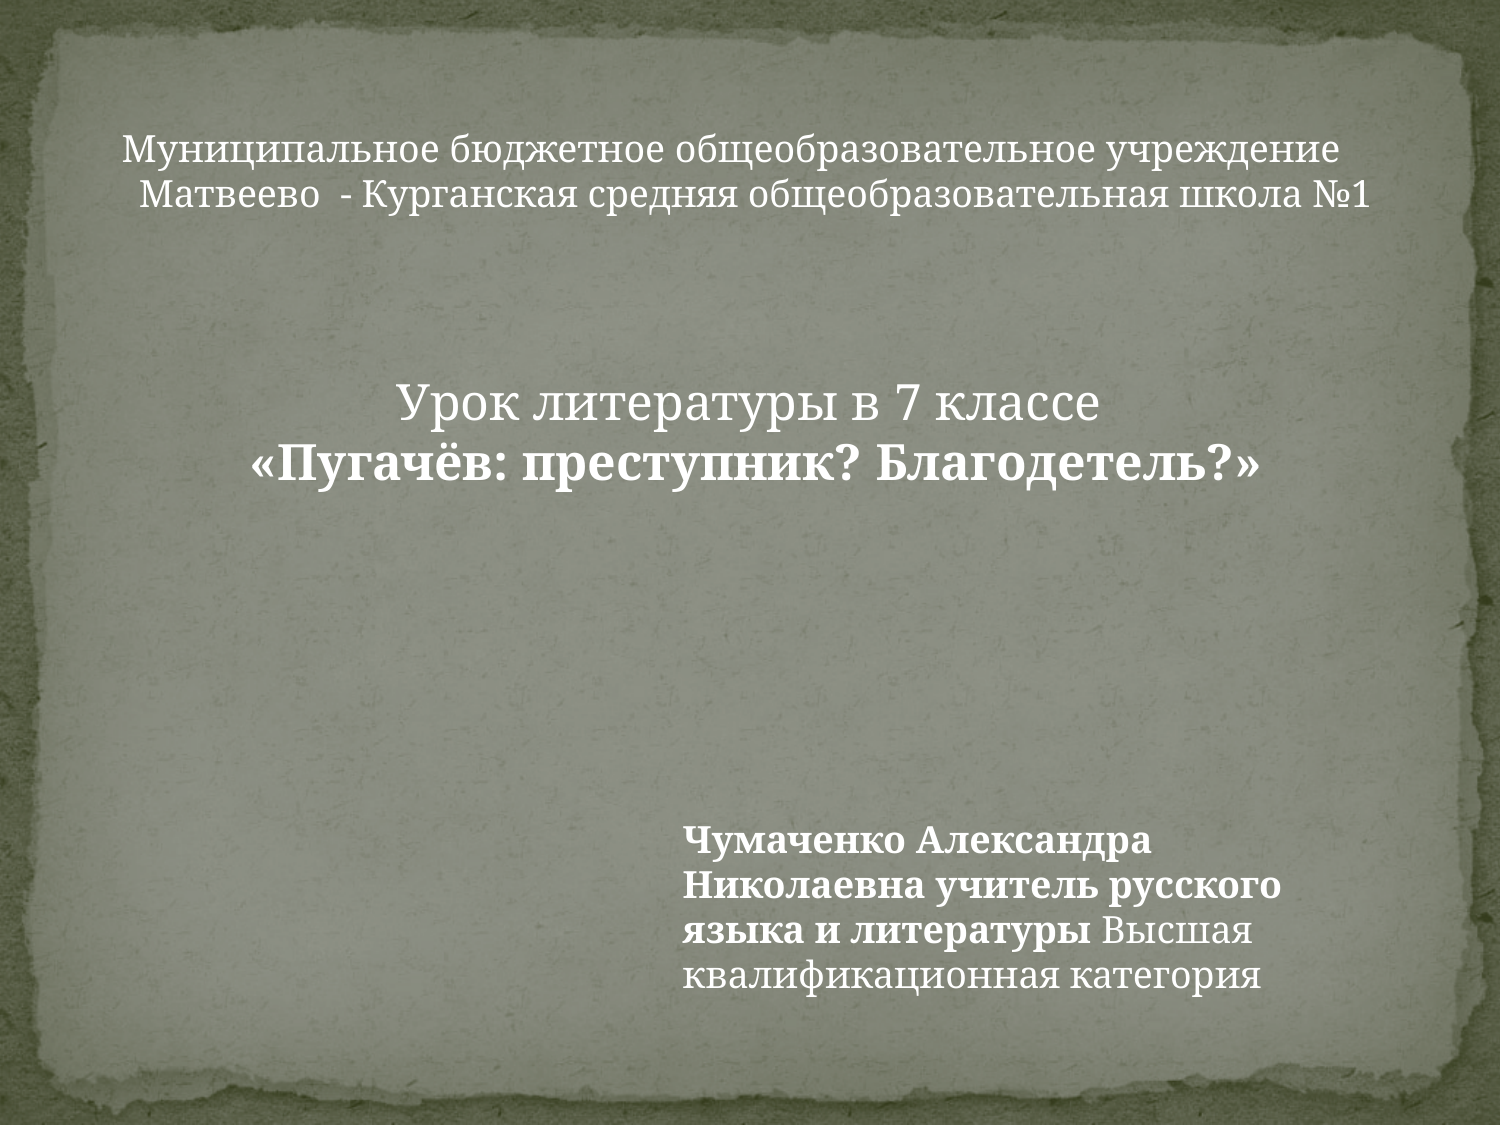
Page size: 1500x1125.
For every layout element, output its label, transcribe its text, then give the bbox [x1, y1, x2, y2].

text_box Урок литературы в 7 классе «Пугачёв: преступник? Благодетель?» [93, 363, 1418, 588]
text_box Муниципальное бюджетное общеобразовательное учреждение Матвеево - Курганская средняя общеобразовательная школа №1 [70, 117, 1442, 222]
text_box Чумаченко Александра Николаевна учитель русского языка и литературы Высшая квалификационная категория [667, 808, 1418, 1004]
